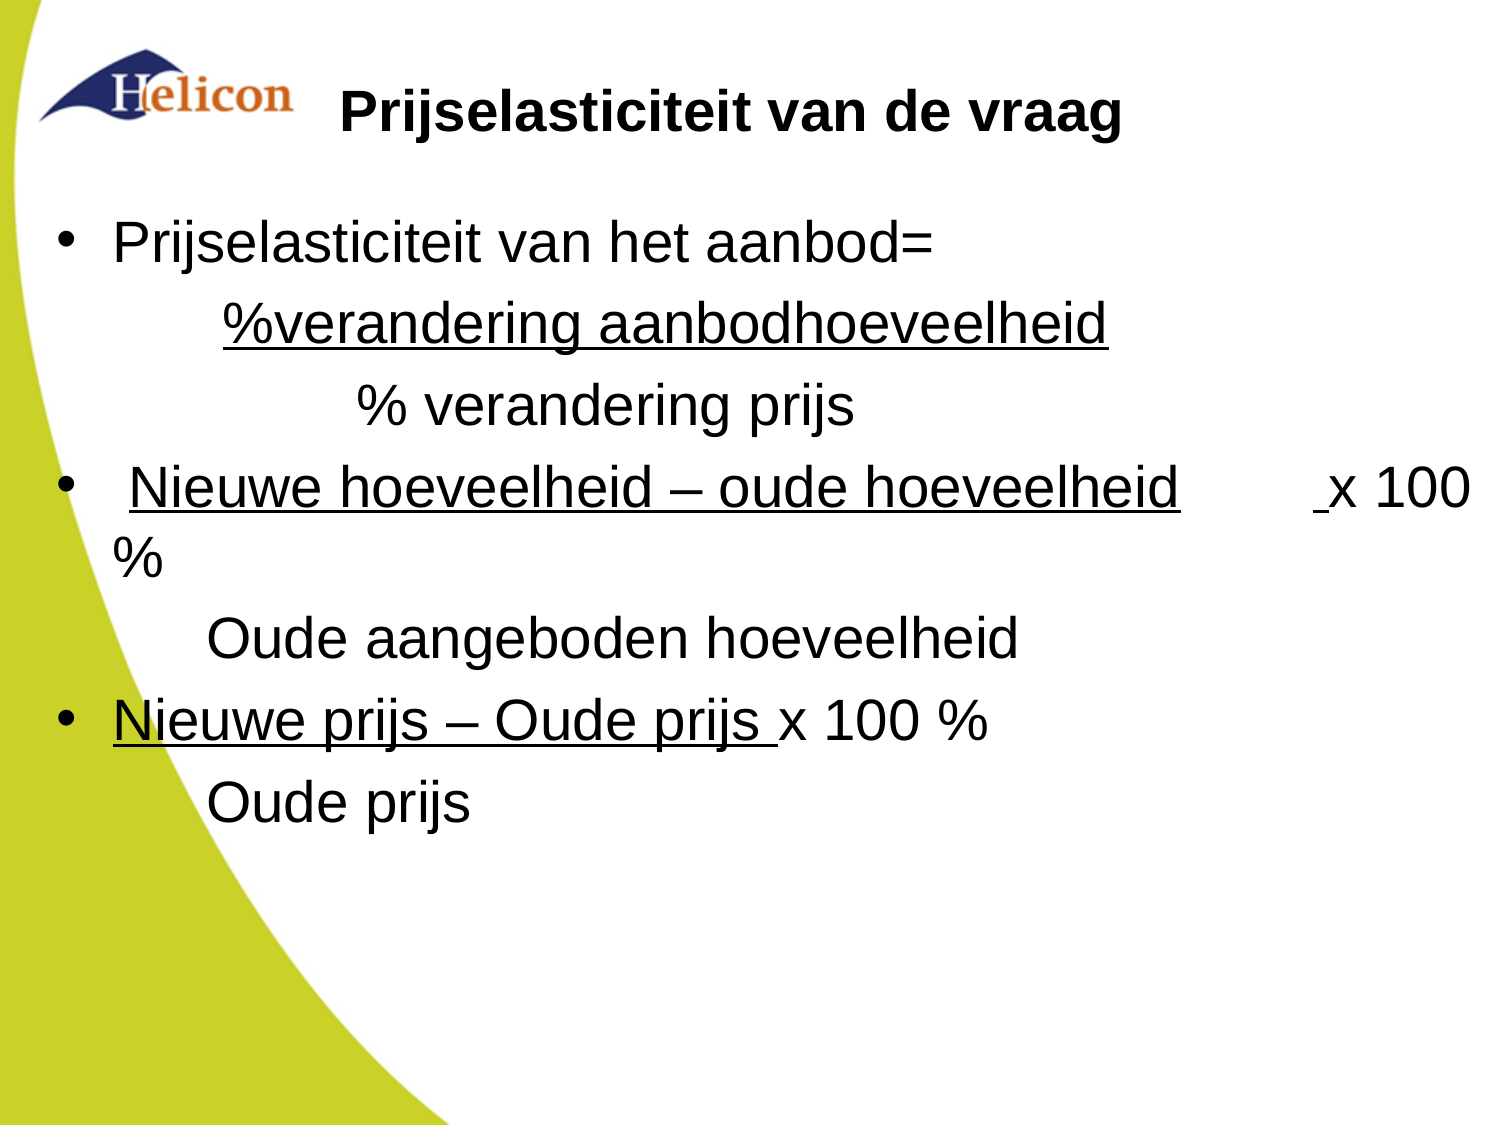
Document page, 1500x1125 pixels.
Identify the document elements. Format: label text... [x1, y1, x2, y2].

picture [0, 0, 1500, 1125]
list Prijselasticiteit van het aanbod= %verandering aanbodhoeveelheid % verandering prijs Nieuwe hoeveelheid – oude hoeveelheid x 100 % Oude aangeboden hoeveelheid Nieuwe prijs – Oude prijs x 100 % Oude prijs [41, 196, 1500, 1005]
title Prijselasticiteit van de vraag [324, 54, 1415, 161]
